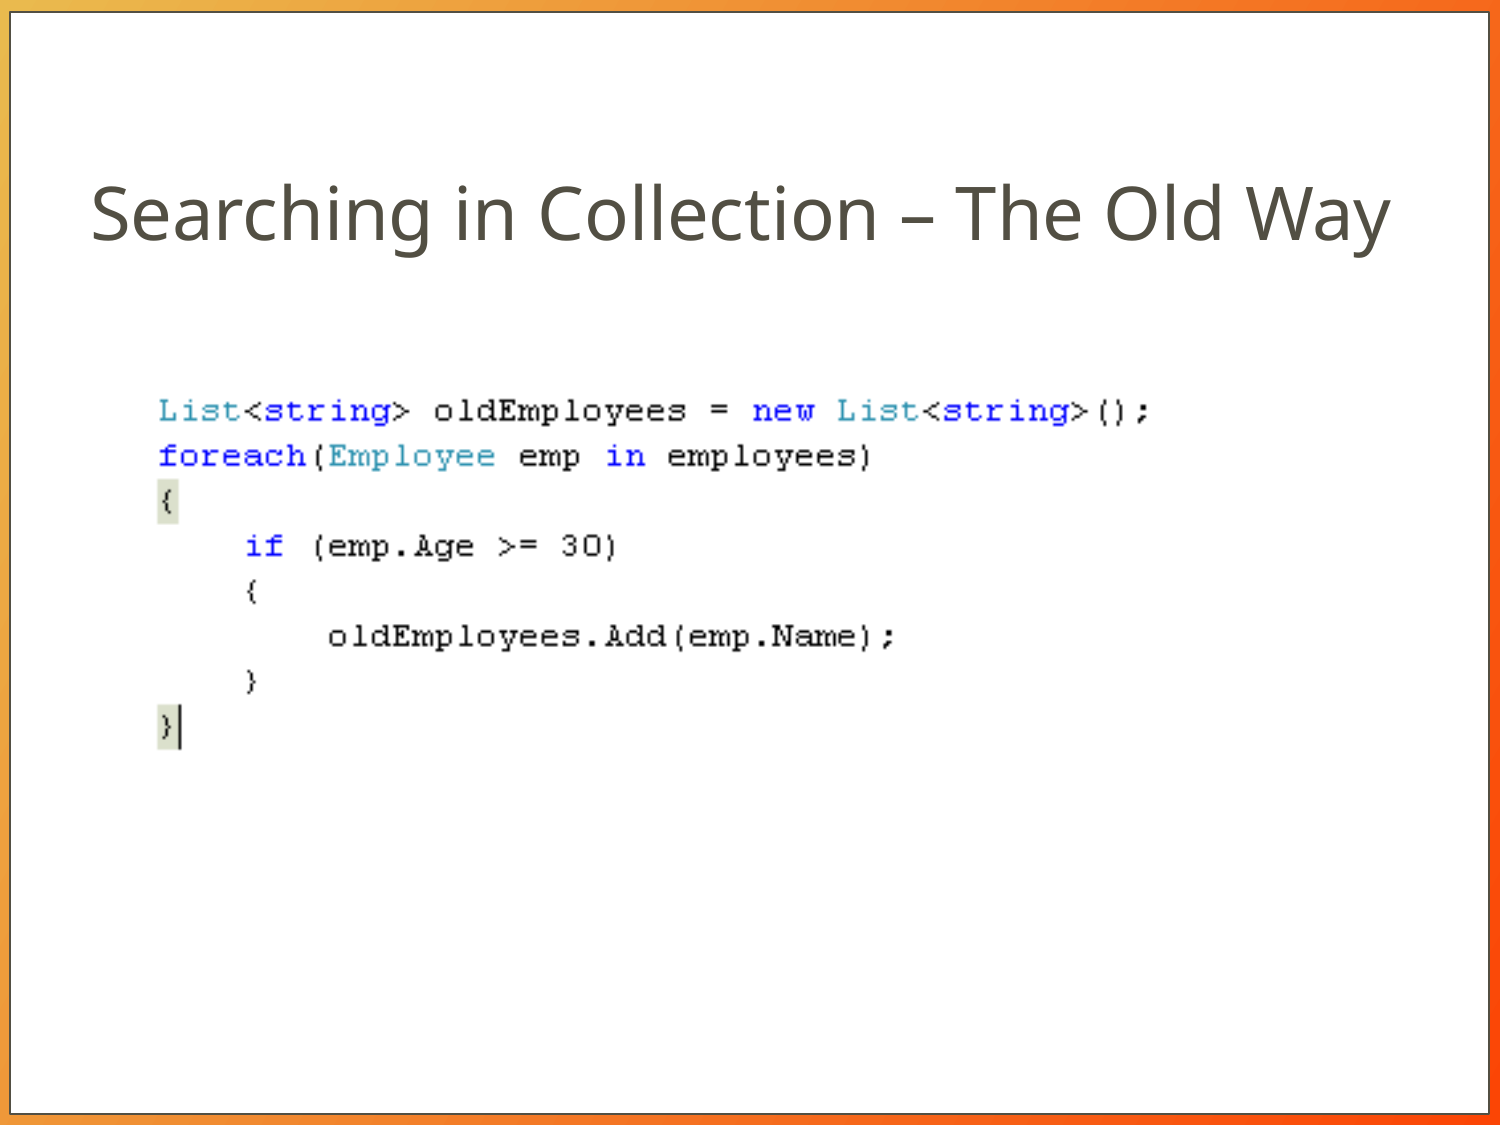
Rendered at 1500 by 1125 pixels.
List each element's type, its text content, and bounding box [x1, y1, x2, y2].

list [137, 387, 1213, 769]
title Searching in Collection – The Old Way [75, 75, 1425, 263]
